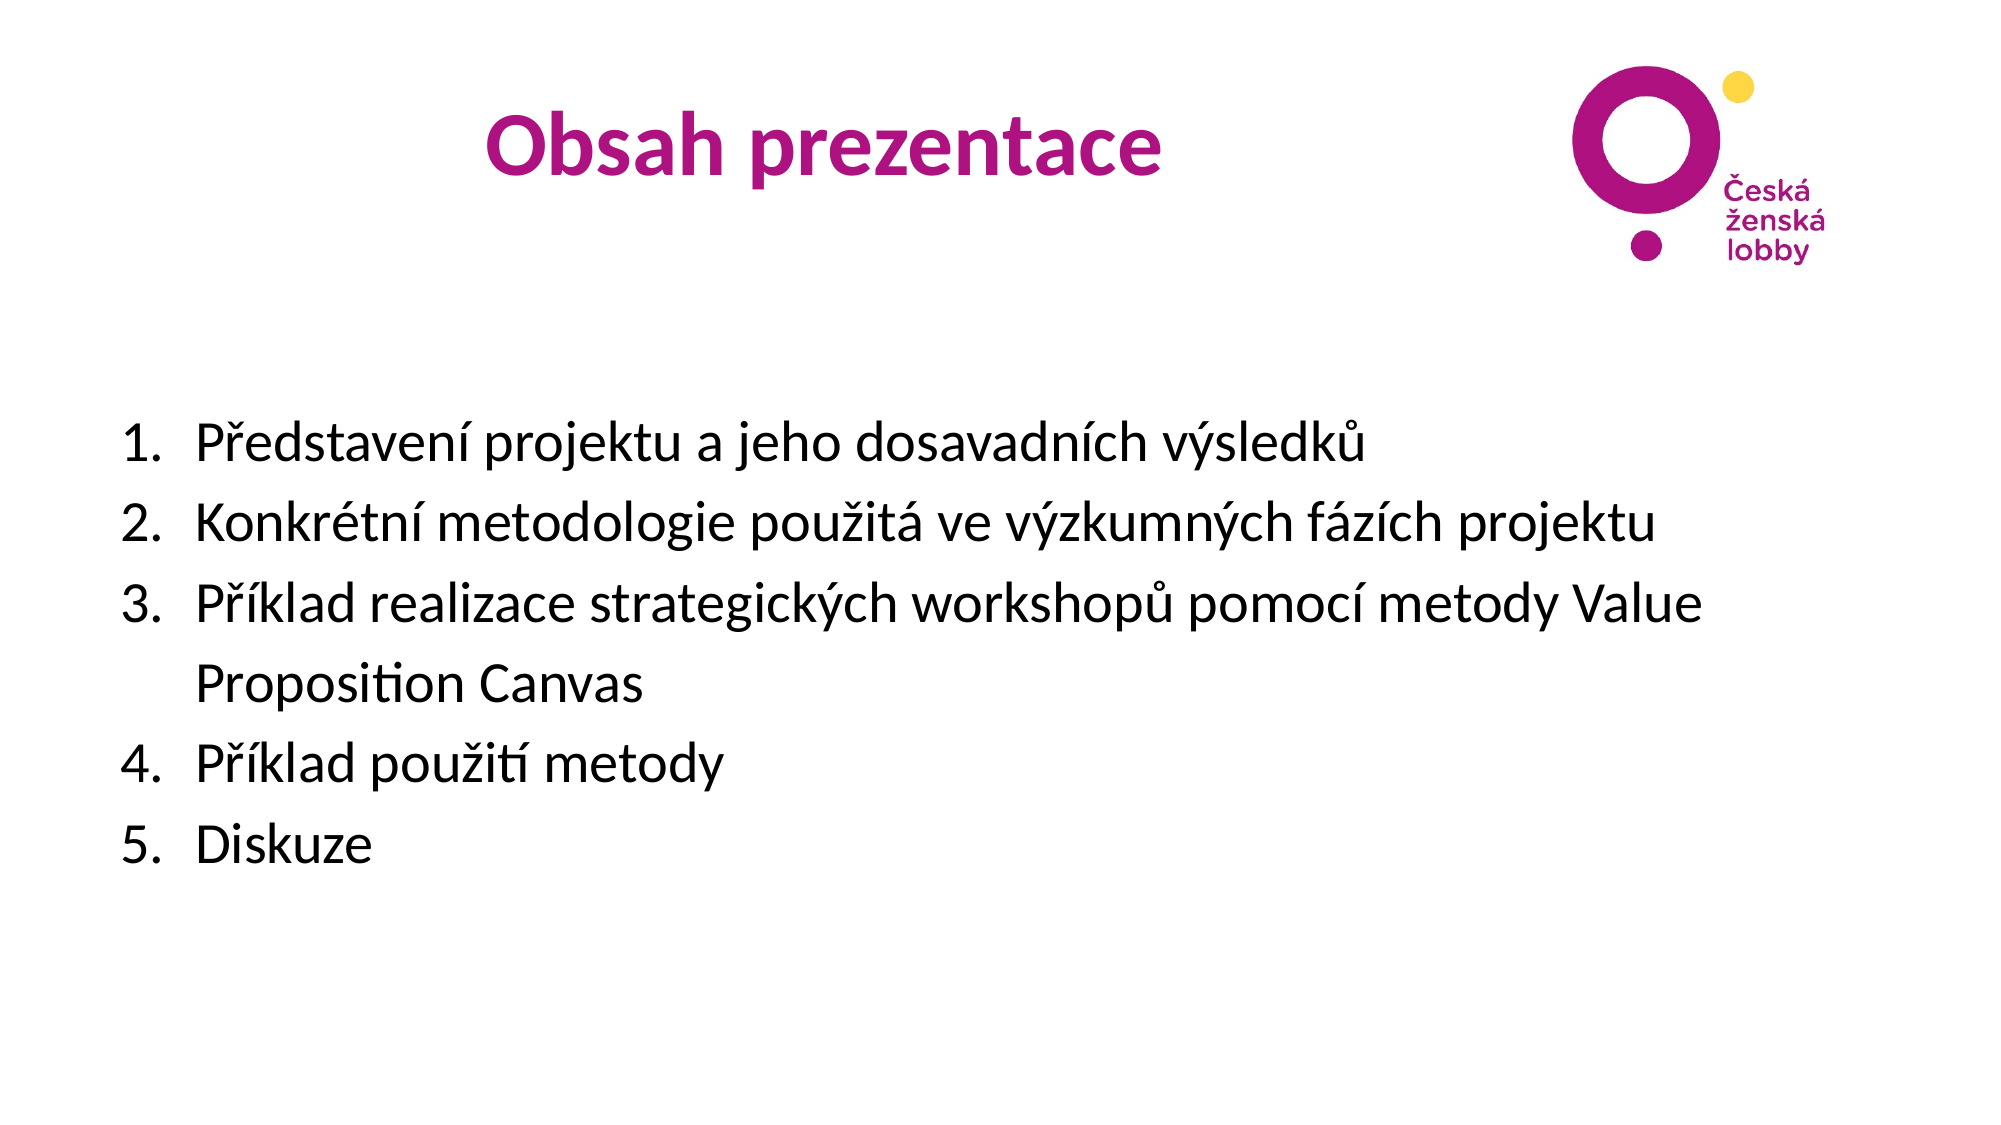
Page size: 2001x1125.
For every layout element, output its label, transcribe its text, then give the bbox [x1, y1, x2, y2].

picture [1535, 30, 1867, 262]
title Obsah prezentace [99, 45, 1550, 233]
list Představení projektu a jeho dosavadních výsledků Konkrétní metodologie použitá ve výzkumných fázích projektu Příklad realizace strategických workshopů pomocí metody Value Proposition Canvas Příklad použití metody Diskuze [99, 262, 1900, 1005]
